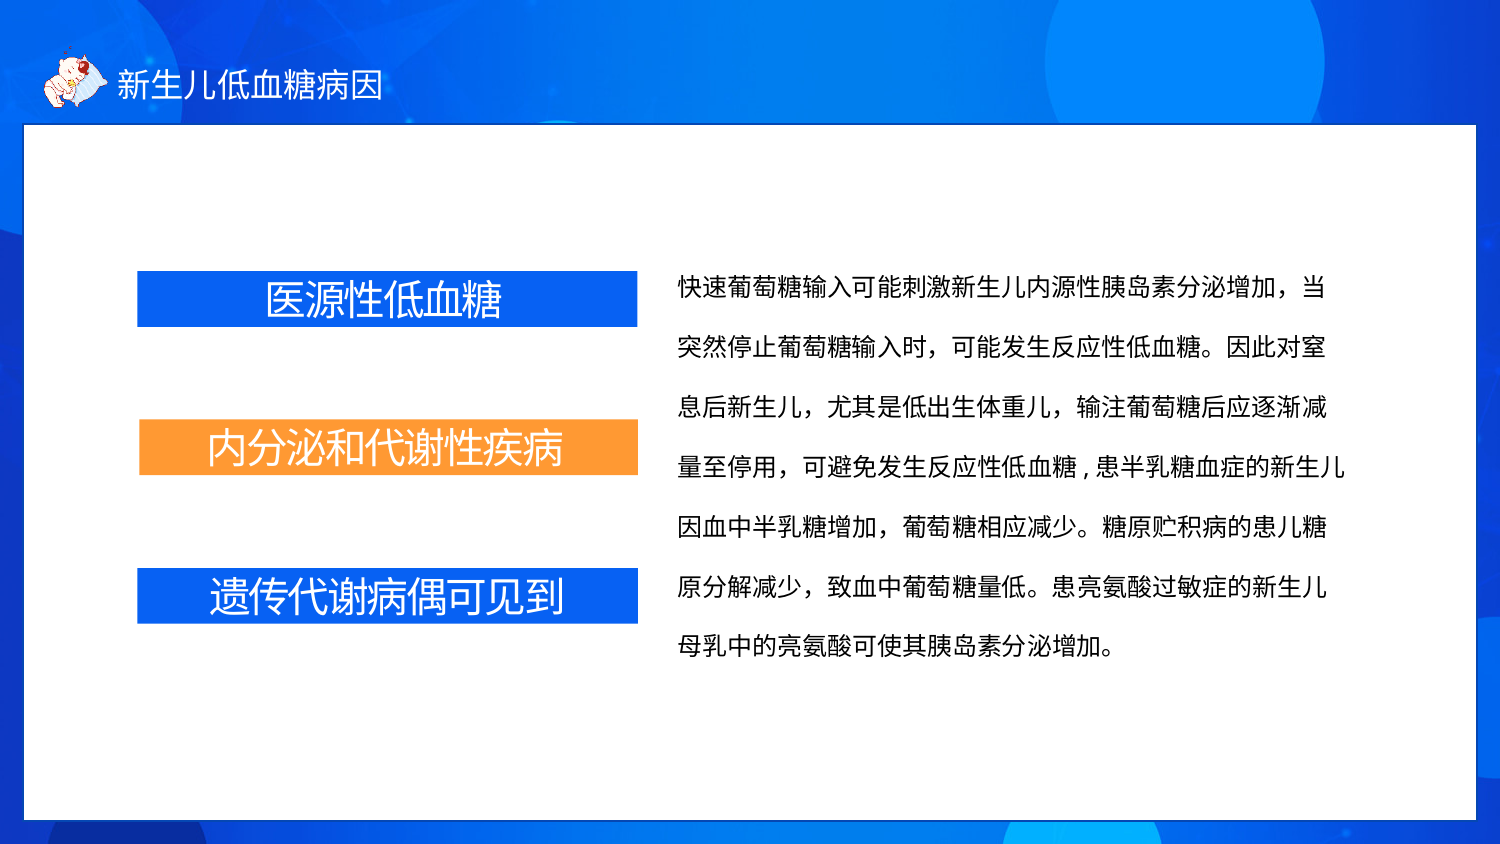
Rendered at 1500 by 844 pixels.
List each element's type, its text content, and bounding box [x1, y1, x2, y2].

picture [0, 0, 1500, 844]
text_box 内分泌和代谢性疾病 [139, 419, 638, 476]
text_box 医源性低血糖 [137, 271, 638, 327]
text_box 快速葡萄糖输入可能刺激新生儿内源性胰岛素分泌增加，当突然停止葡萄糖输入时，可能发生反应性低血糖。因此对窒息后新生儿，尤其是低出生体重儿，输注葡萄糖后应逐渐减量至停用，可避免发生反应性低血糖,患半乳糖血症的新生儿因血中半乳糖增加，葡萄糖相应减少。糖原贮积病的患儿糖原分解减少，致血中葡萄糖量低。患亮氨酸过敏症的新生儿母乳中的亮氨酸可使其胰岛素分泌增加。 [662, 234, 1363, 669]
text_box 遗传代谢病偶可见到 [137, 568, 638, 624]
